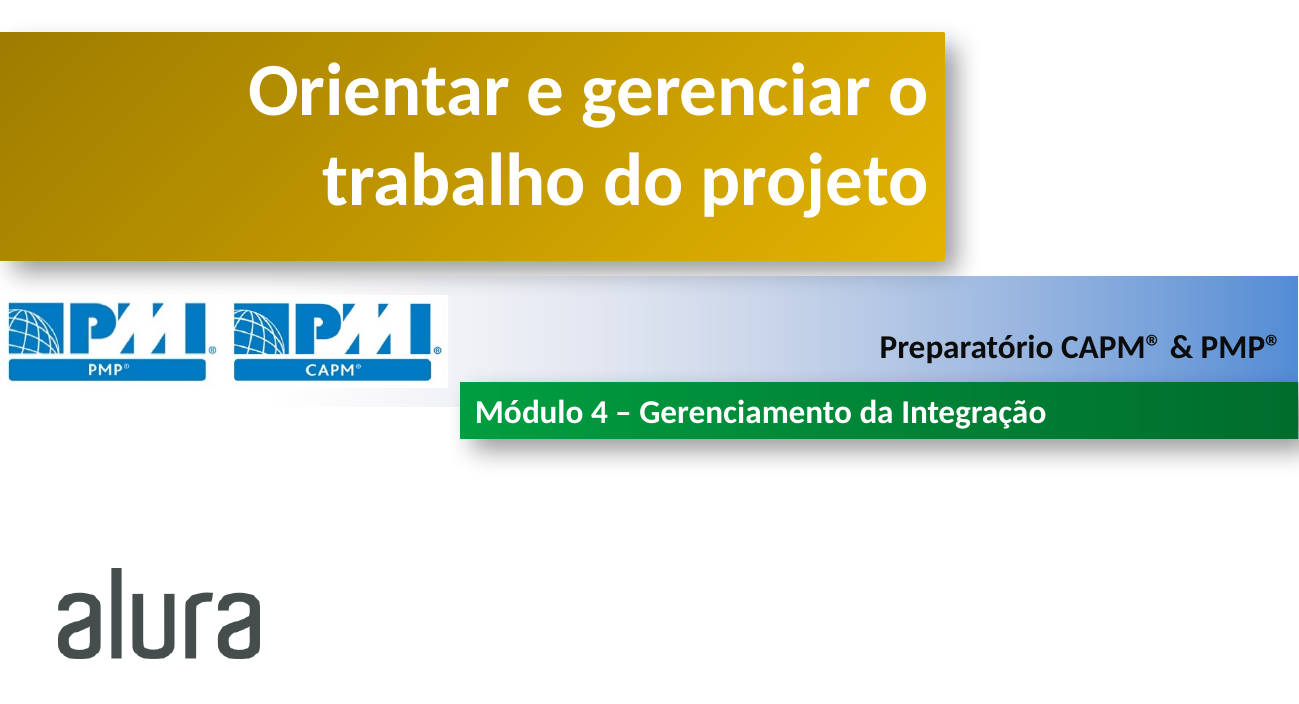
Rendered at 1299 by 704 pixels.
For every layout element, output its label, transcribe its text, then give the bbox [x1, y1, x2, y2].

text_box Orientar e gerenciar o trabalho do projeto [0, 32, 945, 261]
text_box [270, 276, 1298, 317]
text_box Preparatório CAPM® & PMP® [452, 317, 1298, 374]
picture [58, 568, 260, 660]
text_box [270, 374, 1298, 407]
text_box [0, 294, 449, 390]
text_box Módulo 4 – Gerenciamento da Integração [460, 382, 1299, 439]
